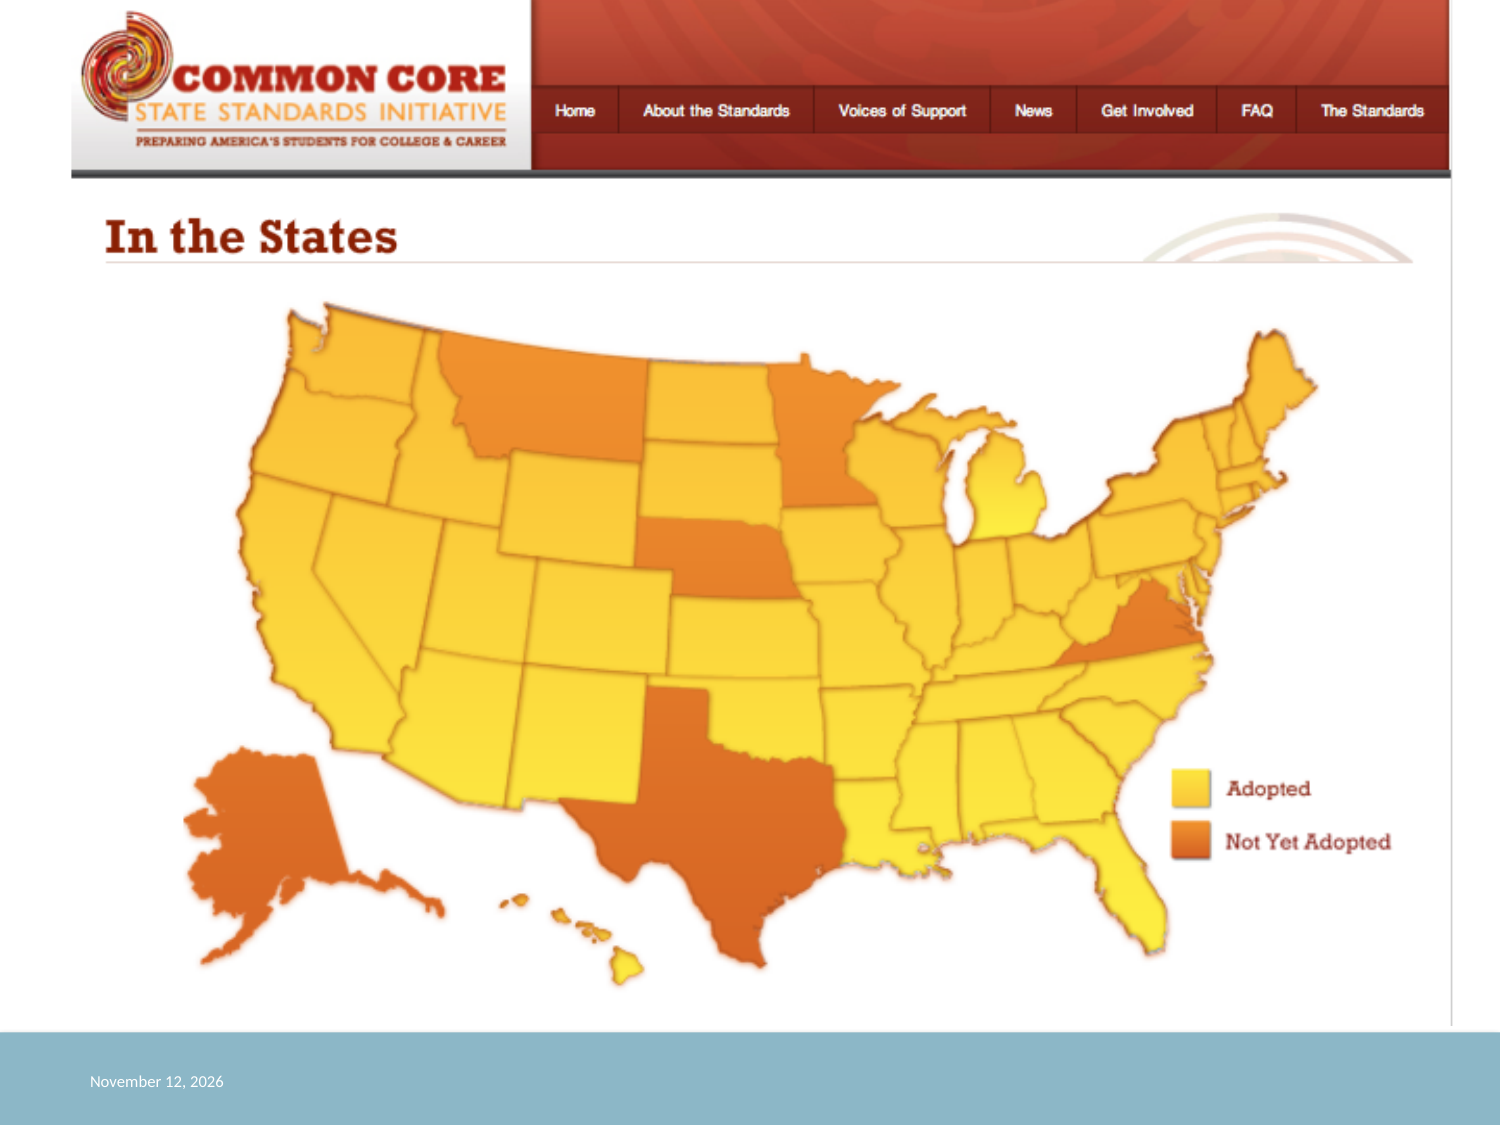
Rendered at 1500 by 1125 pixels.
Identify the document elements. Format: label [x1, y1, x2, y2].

slide_number [75, 1051, 425, 1112]
picture [70, 0, 1453, 1027]
